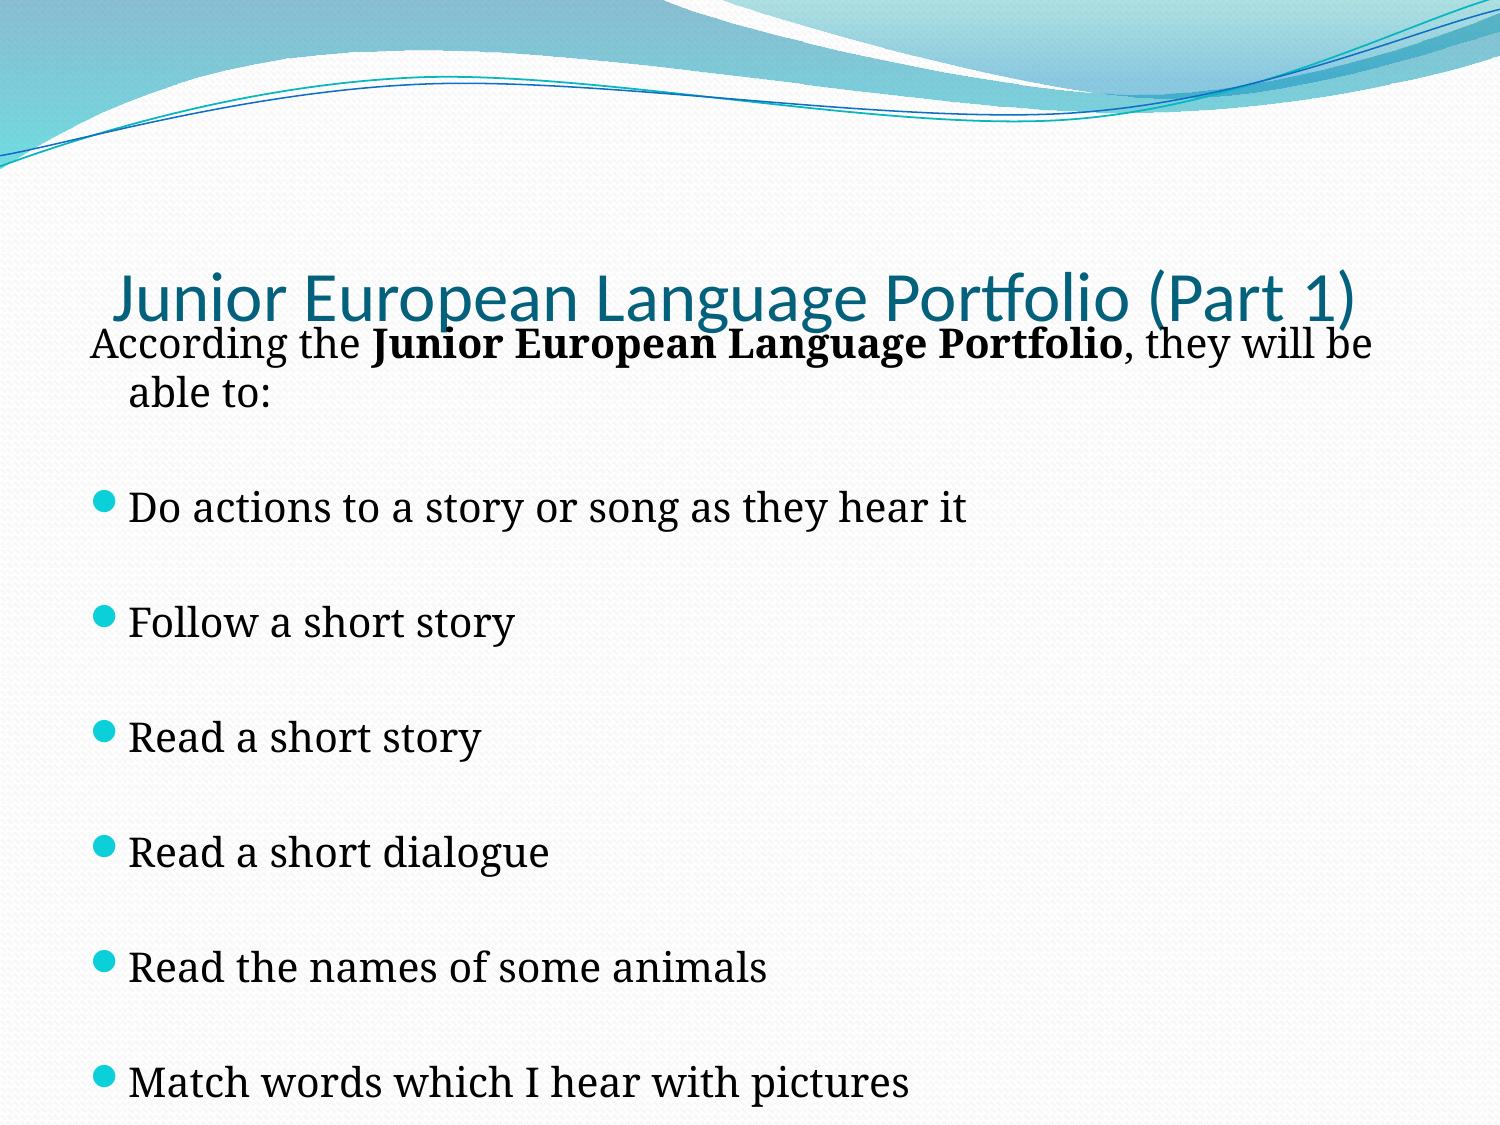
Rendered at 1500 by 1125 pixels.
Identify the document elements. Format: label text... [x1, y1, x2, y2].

list According the Junior European Language Portfolio, they will be able to: Do actions to a story or song as they hear it Follow a short story Read a short story Read a short dialogue Read the names of some animals Match words which I hear with pictures [75, 309, 1425, 1118]
title Junior European Language Portfolio (Part 1) [61, 184, 1412, 421]
